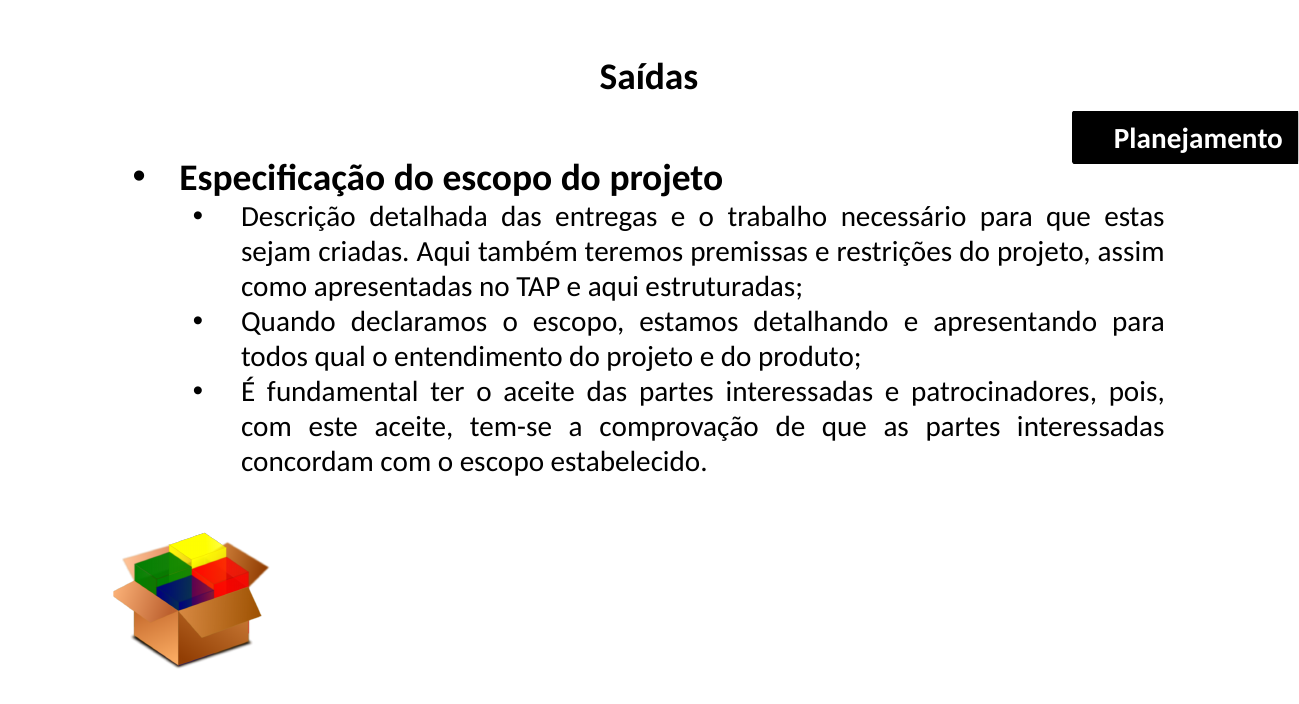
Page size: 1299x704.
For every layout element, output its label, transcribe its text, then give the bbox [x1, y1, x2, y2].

text_box Planejamento [1074, 112, 1299, 162]
text_box Saídas [0, 44, 1299, 106]
picture [112, 520, 273, 672]
text_box Especificação do escopo do projeto Descrição detalhada das entregas e o trabalho necessário para que estas sejam criadas. Aqui também teremos premissas e restrições do projeto, assim como apresentadas no TAP e aqui estruturadas; Quando declaramos o escopo, estamos detalhando e apresentando para todos qual o entendimento do projeto e do produto; É fundamental ter o aceite das partes interessadas e patrocinadores, pois, com este aceite, tem-se a comprovação de que as partes interessadas concordam com o escopo estabelecido. [117, 145, 1181, 489]
